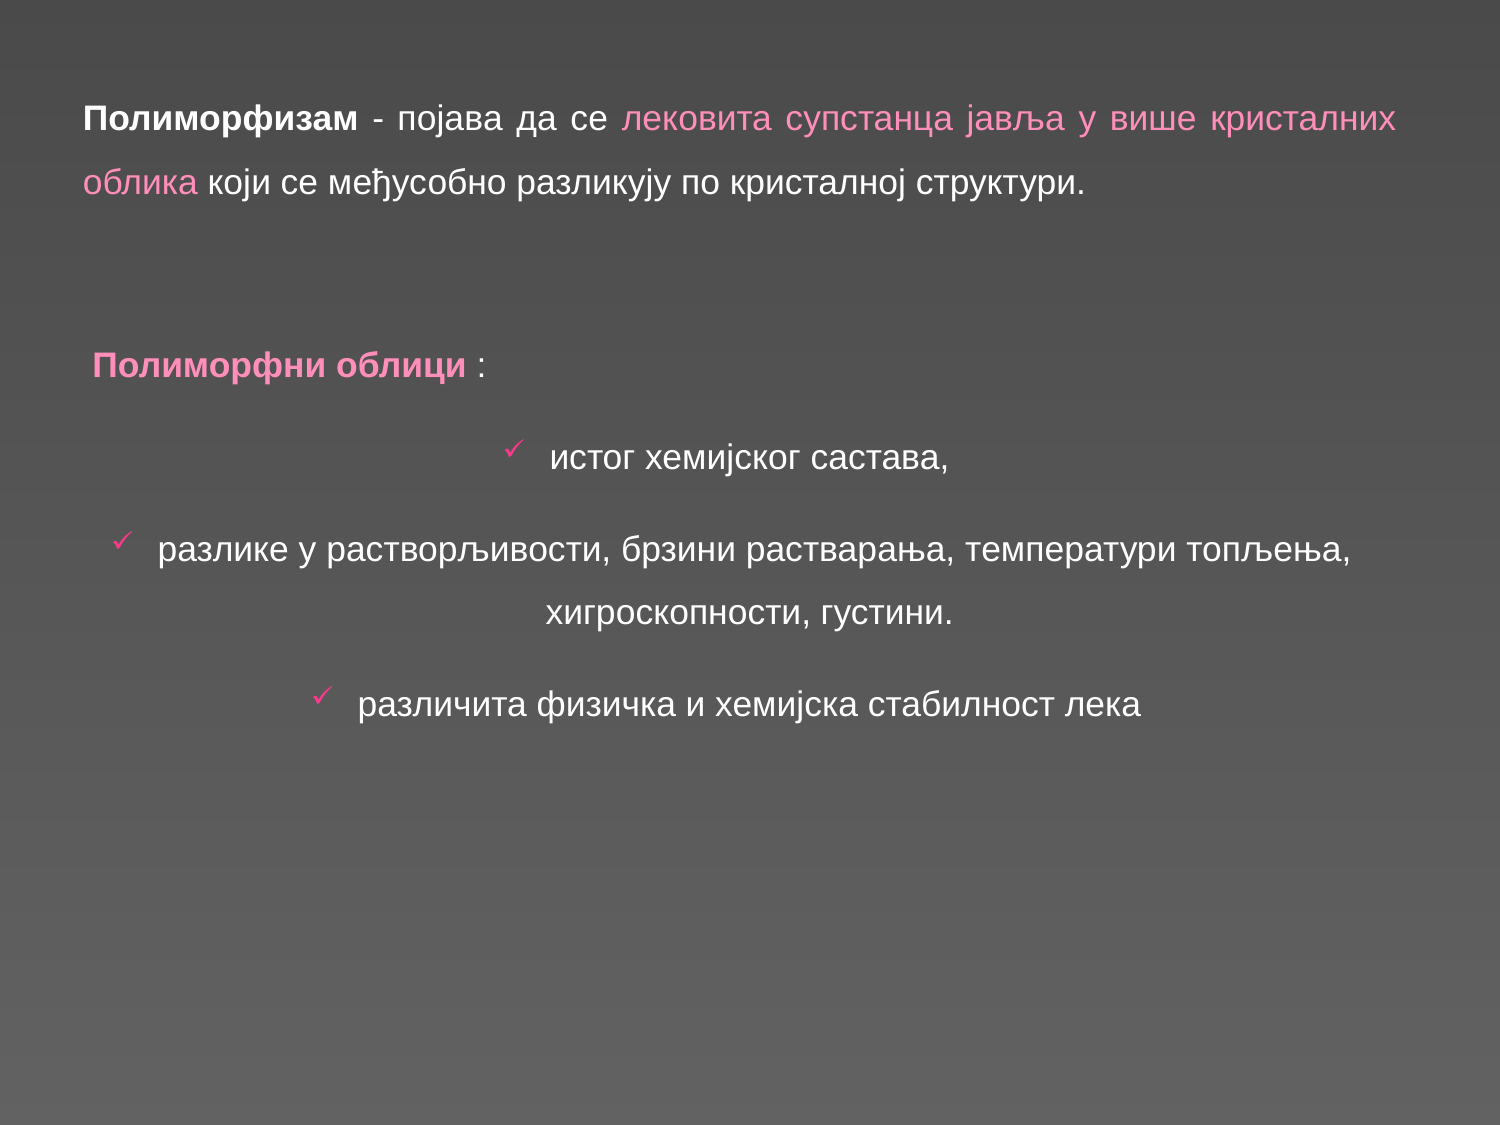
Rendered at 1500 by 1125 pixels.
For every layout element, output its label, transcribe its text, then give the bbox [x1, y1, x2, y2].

list Полиморфизам - појава да се лековита супстанца јавља у више кристалних облика који се међусобно разликују по кристалној структури. Полиморфни облици : истог хемијског састава, разлике у растворљивости, брзини растварања, температури топљења, хигроскопности, густини. различита физичка и хемијска стабилност лека [0, 66, 1412, 1024]
